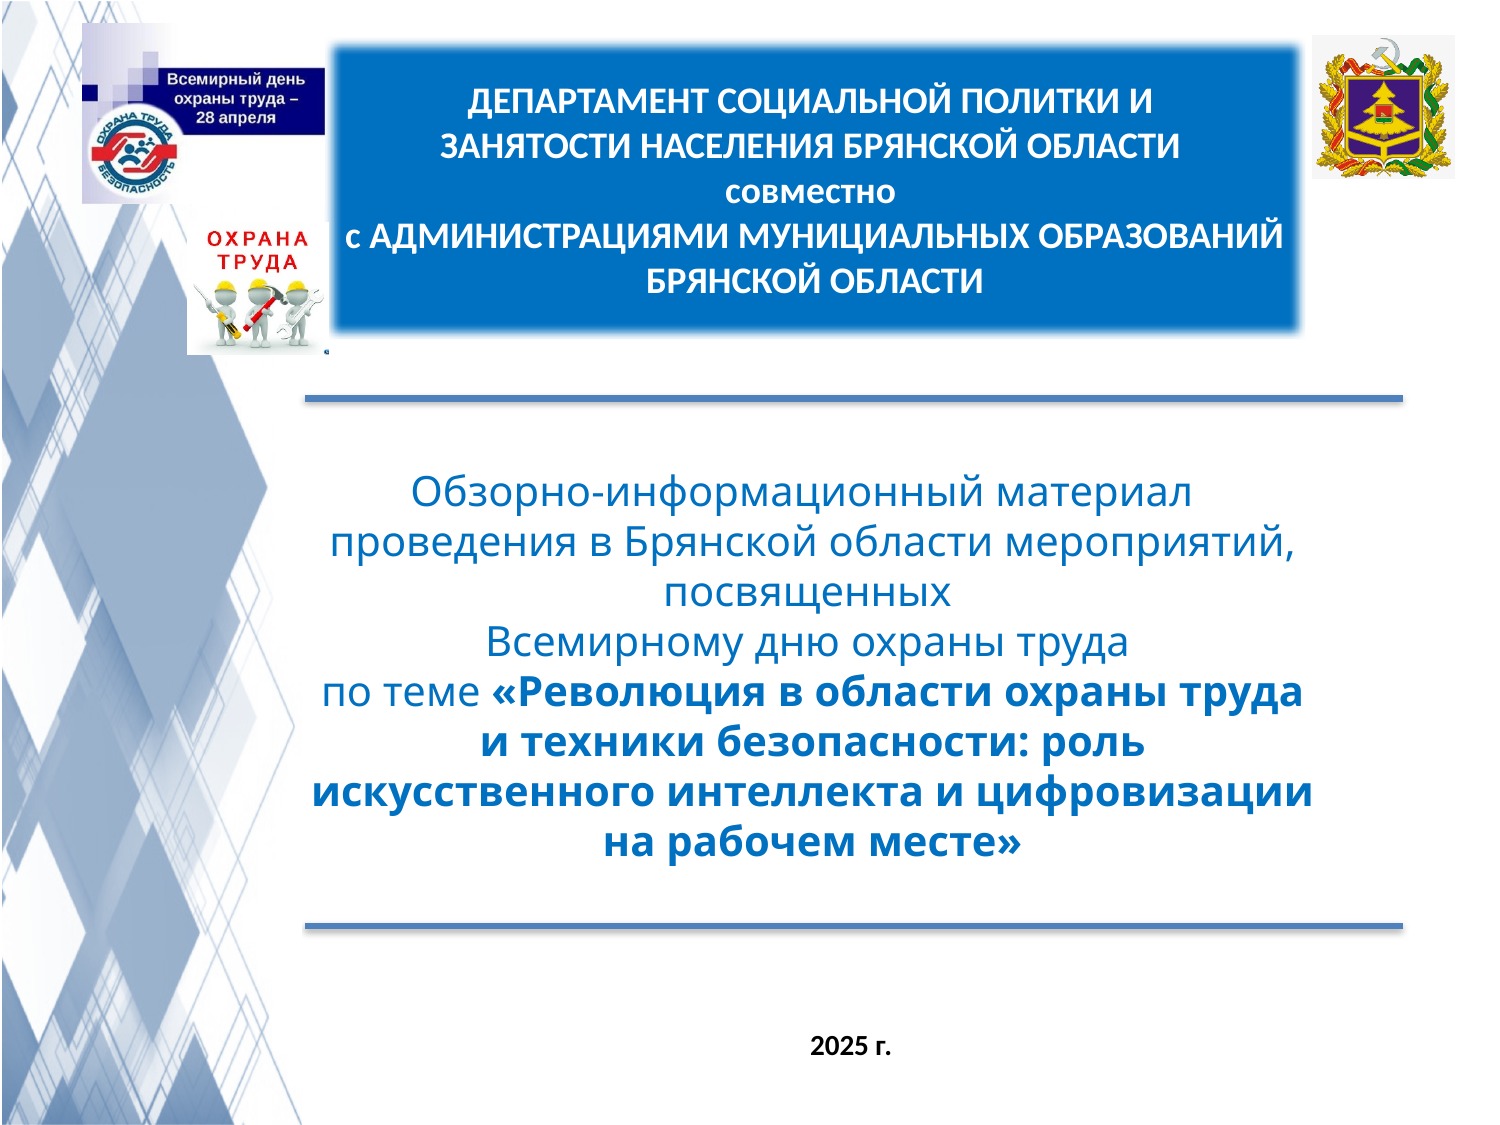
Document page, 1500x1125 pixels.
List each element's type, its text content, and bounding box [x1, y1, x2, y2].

picture [0, 412, 714, 713]
text_box ДЕПАРТАМЕНТ СОЦИАЛЬНОЙ ПОЛИТКИ И ЗАНЯТОСТИ НАСЕЛЕНИЯ БРЯНСКОЙ ОБЛАСТИ совместно с АДМИНИСТРАЦИЯМИ МУНИЦИАЛЬНЫХ ОБРАЗОВАНИЙ БРЯНСКОЙ ОБЛАСТИ [339, 52, 1292, 327]
text_box 2025 г. [738, 1018, 964, 1069]
picture [1312, 34, 1455, 180]
picture [81, 23, 325, 205]
picture [187, 222, 330, 355]
text_box Обзорно-информационный материал проведения в Брянской области мероприятий, посвященных Всемирному дню охраны труда по теме «Революция в области охраны труда и техники безопасности: роль искусственного интеллекта и цифровизации на рабочем месте» [302, 457, 1333, 922]
